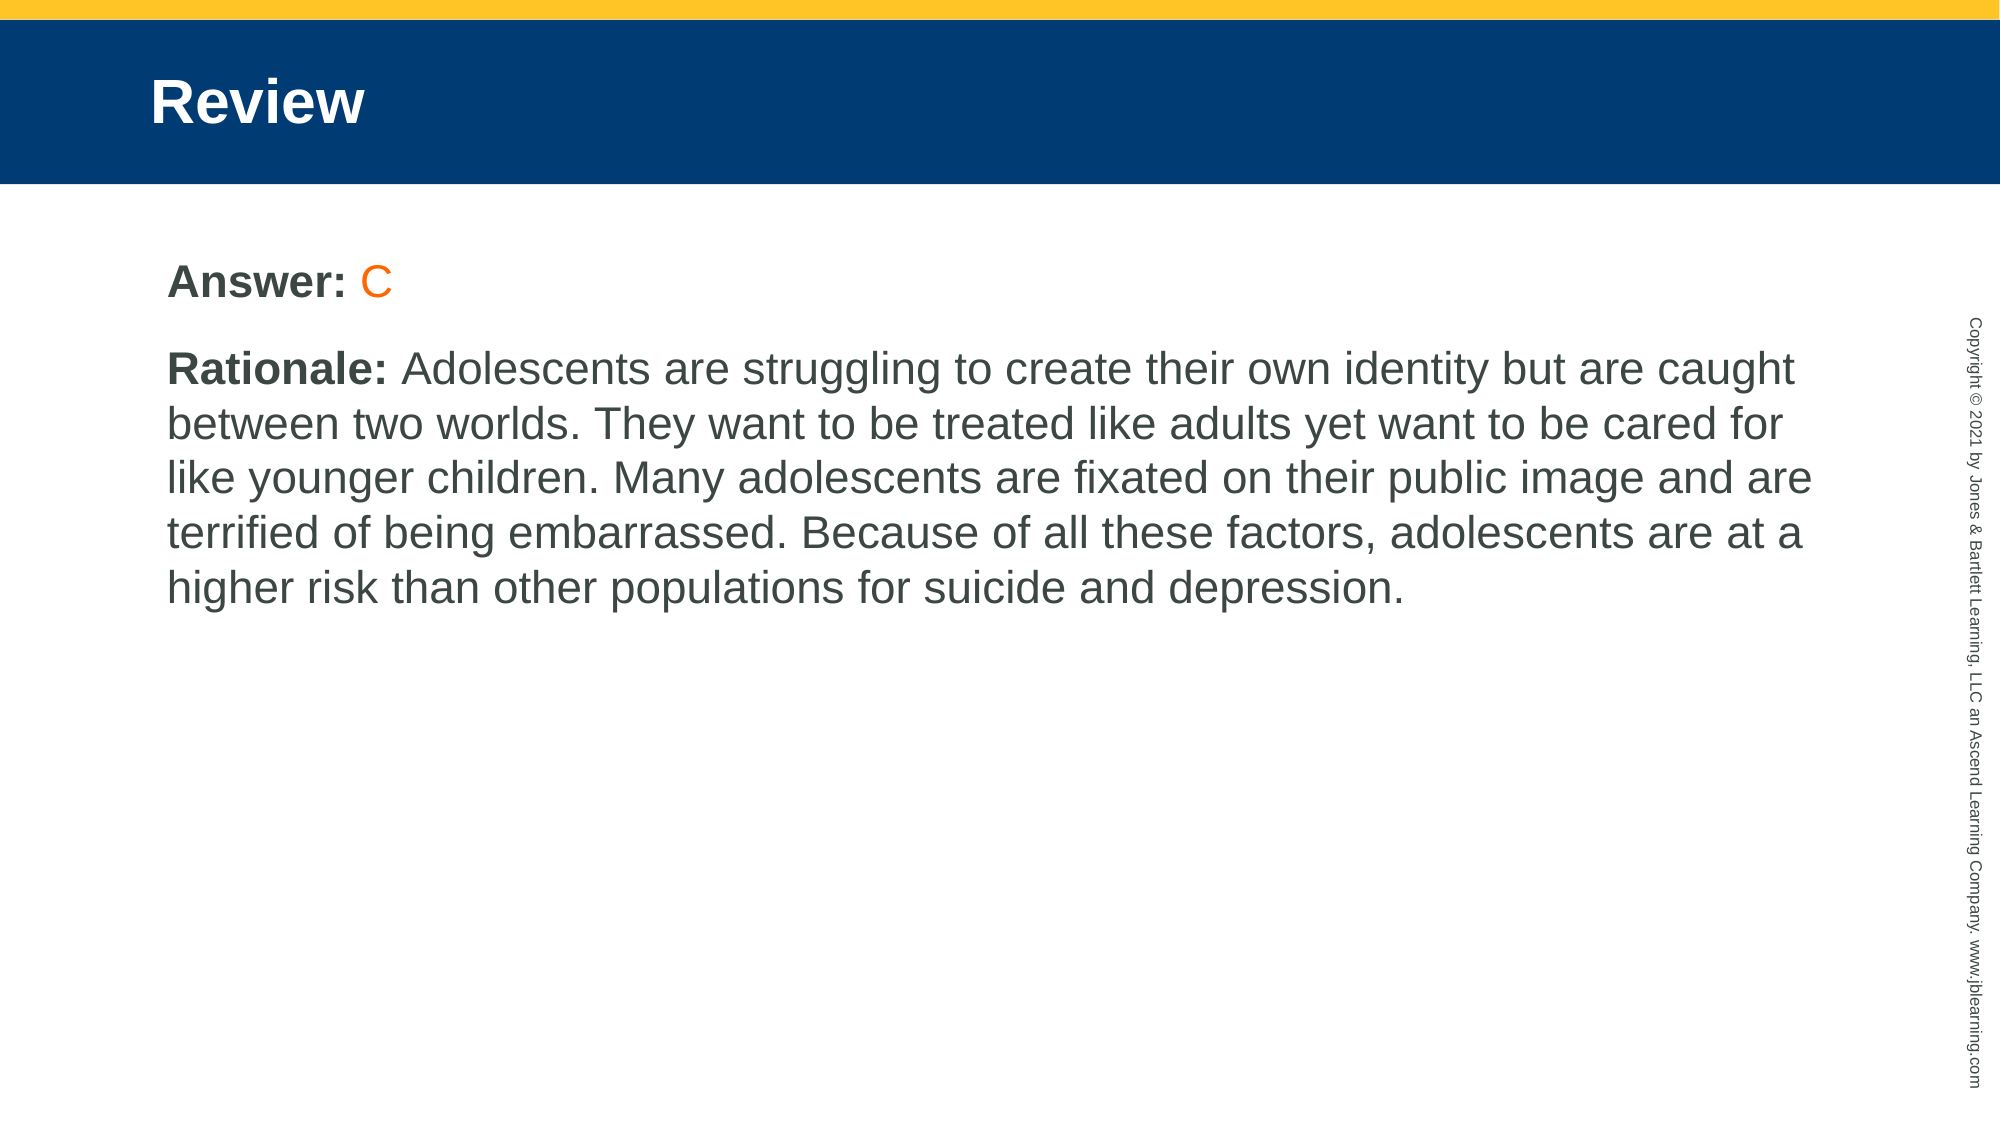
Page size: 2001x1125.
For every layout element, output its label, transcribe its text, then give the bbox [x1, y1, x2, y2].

title Review [0, 19, 2000, 185]
list Answer: C Rationale: Adolescents are struggling to create their own identity but are caught between two worlds. They want to be treated like adults yet want to be cared for like younger children. Many adolescents are fixated on their public image and are terrified of being embarrassed. Because of all these factors, adolescents are at a higher risk than other populations for suicide and depression. [151, 244, 1840, 1016]
